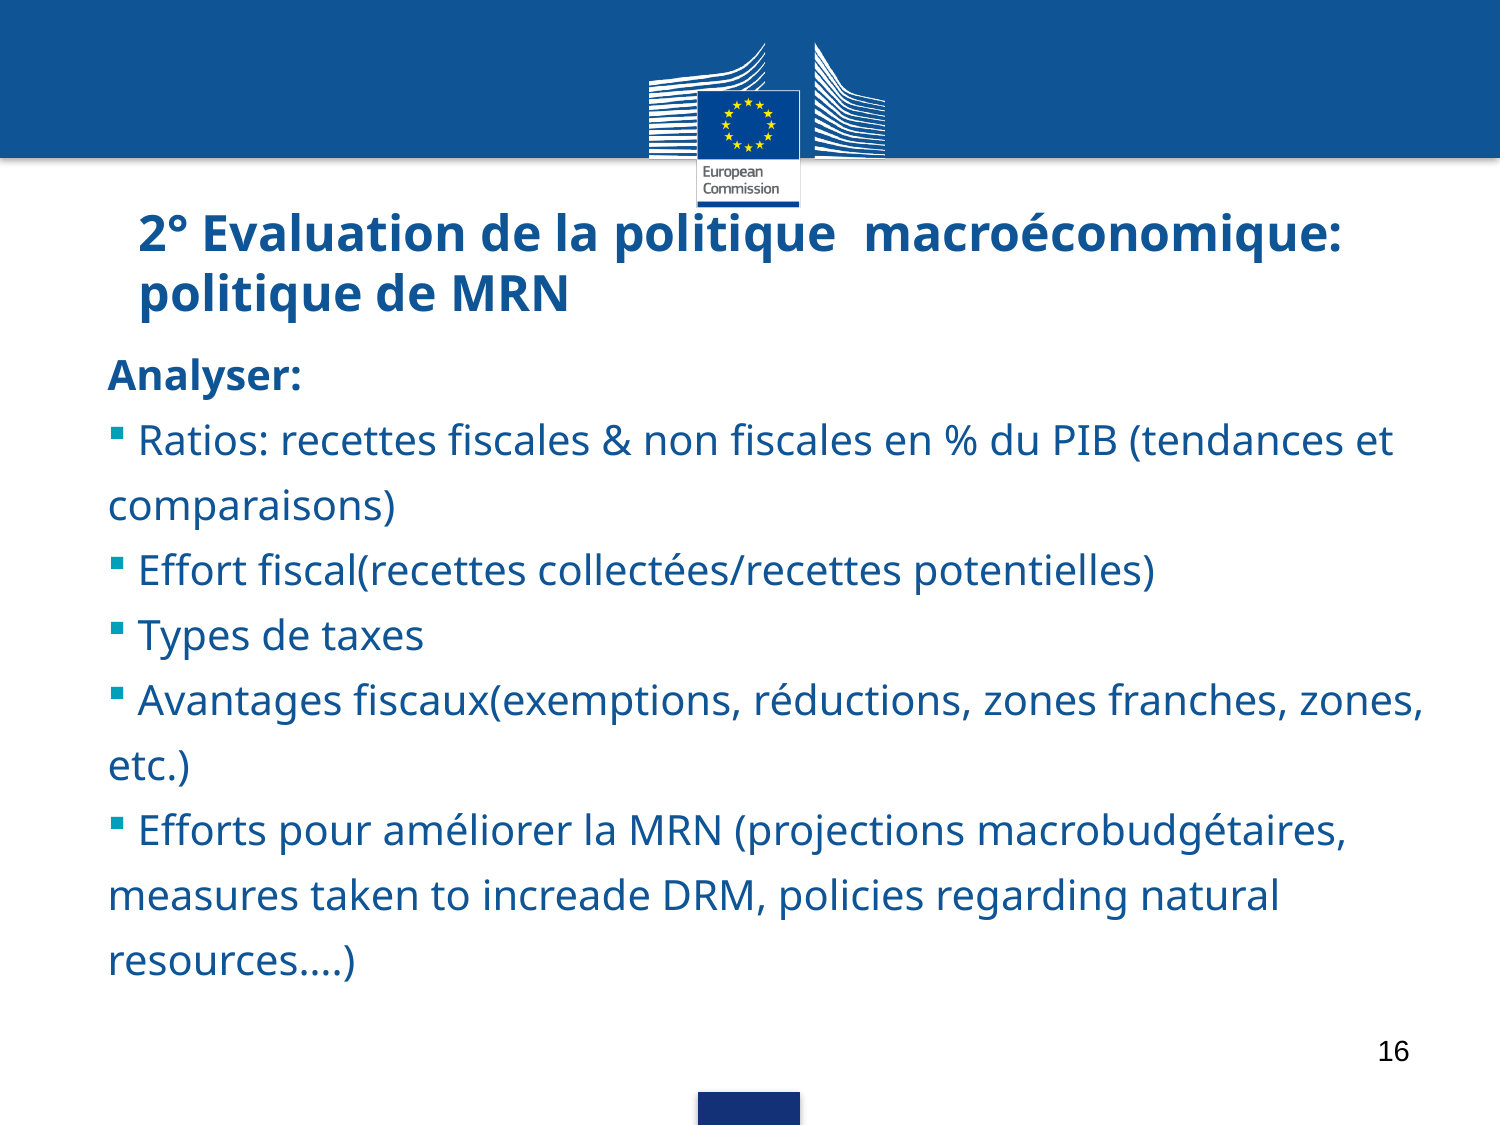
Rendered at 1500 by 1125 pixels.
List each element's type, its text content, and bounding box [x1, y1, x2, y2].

picture [649, 42, 885, 208]
slide_number 16 [1074, 1024, 1425, 1103]
list Analyser: Ratios: recettes fiscales & non fiscales en % du PIB (tendances et comparaisons) Effort fiscal(recettes collectées/recettes potentielles) Types de taxes Avantages fiscaux(exemptions, réductions, zones franches, zones, etc.) Efforts pour améliorer la MRN (projections macrobudgétaires, measures taken to increade DRM, policies regarding natural resources….) [17, 326, 1483, 1059]
title 2° Evaluation de la politique macroéconomique: politique de MRN [64, 219, 1416, 303]
